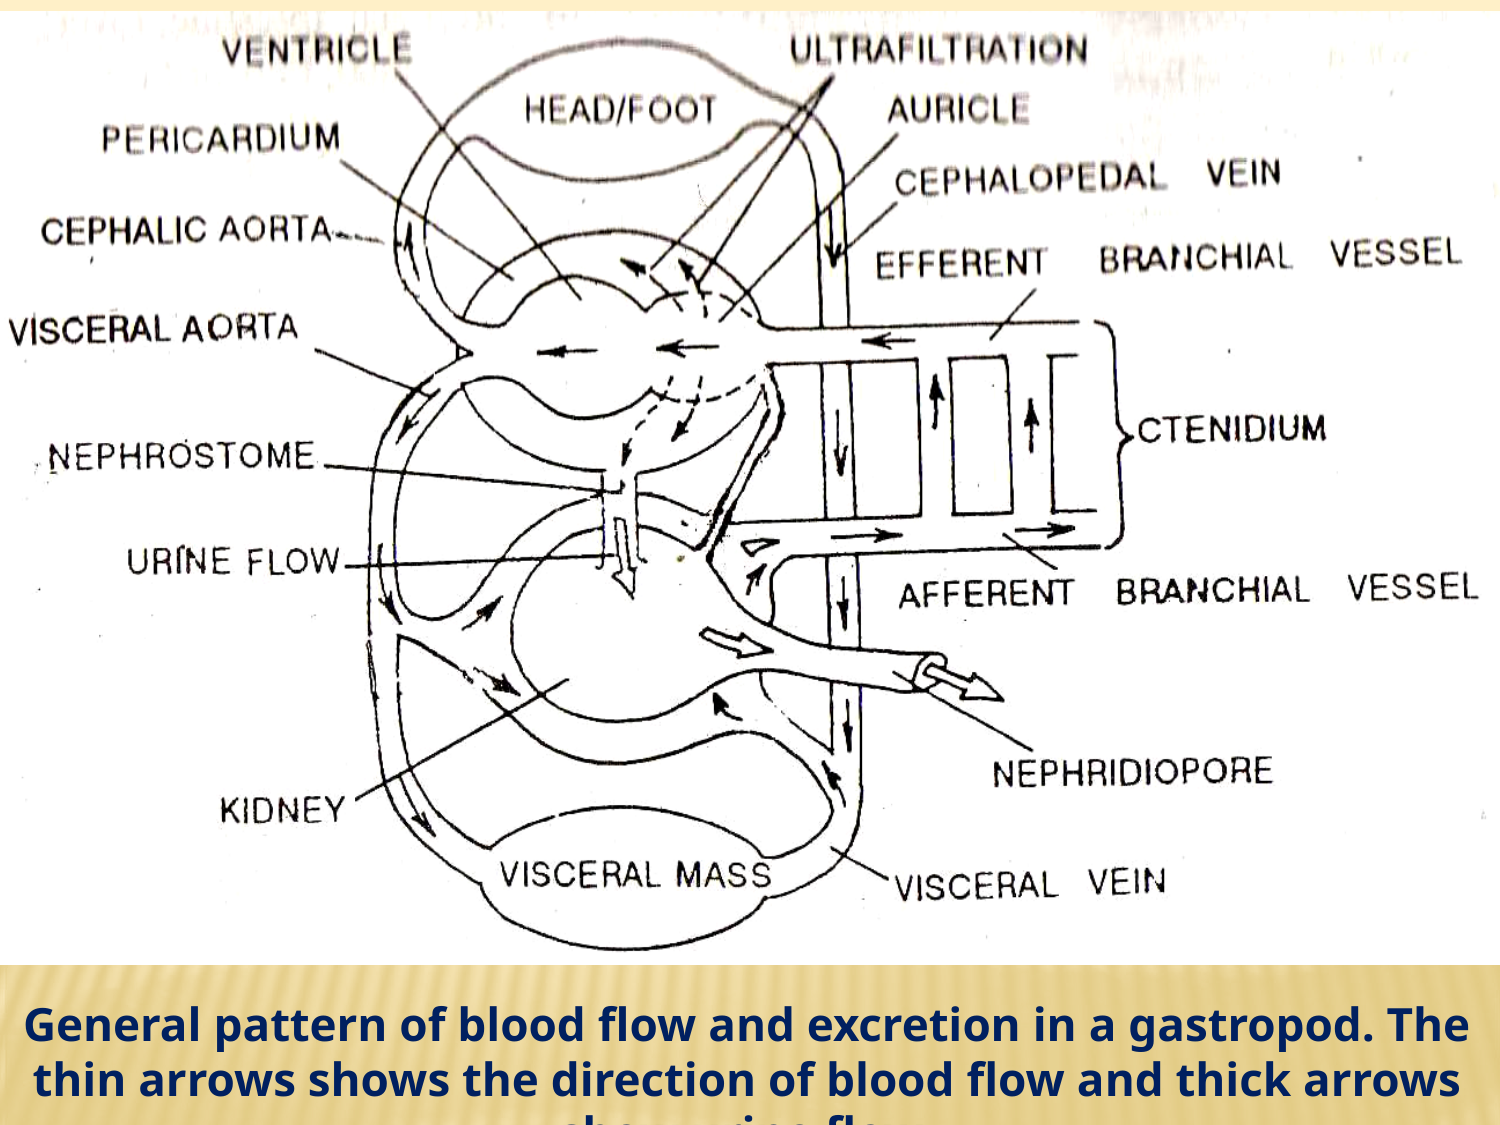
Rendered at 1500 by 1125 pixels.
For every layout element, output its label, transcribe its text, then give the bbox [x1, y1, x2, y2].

picture [0, 11, 1500, 965]
text_box General pattern of blood flow and excretion in a gastropod. The thin arrows shows the direction of blood flow and thick arrows show urine flow. [0, 987, 1500, 1125]
